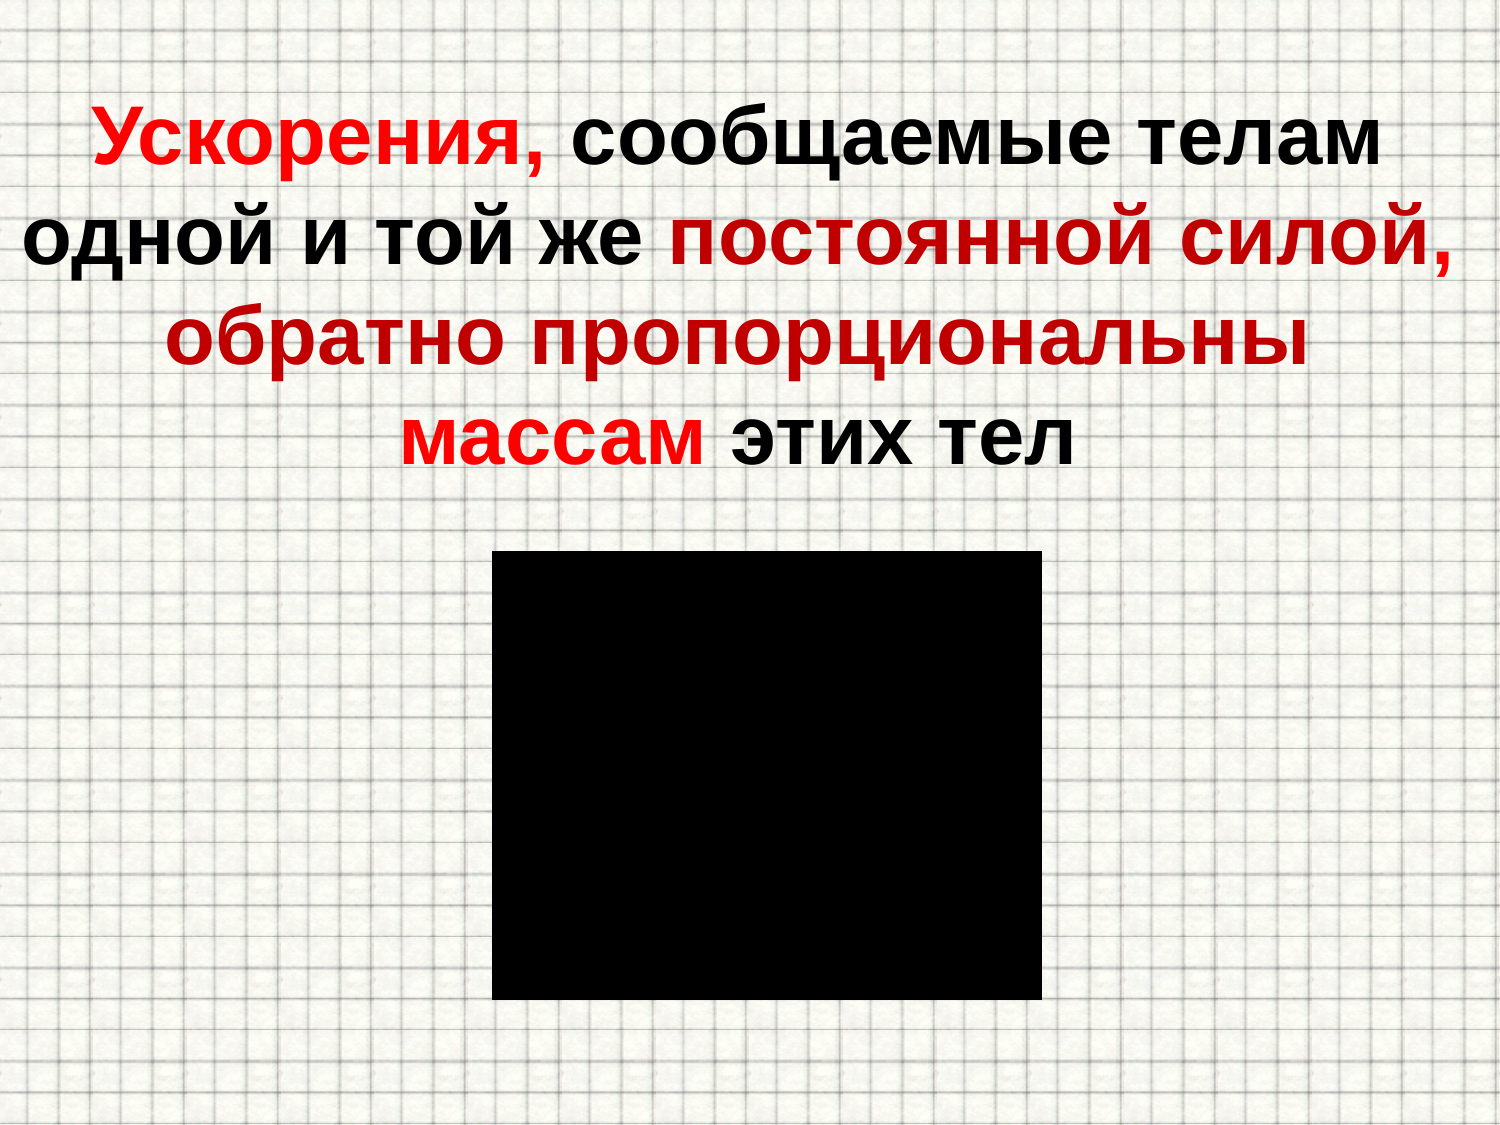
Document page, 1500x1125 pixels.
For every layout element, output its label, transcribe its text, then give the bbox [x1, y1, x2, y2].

picture [0, 0, 1500, 1125]
title Ускорения, сообщаемые телам одной и той же постоянной силой, обратно пропорциональны массам этих тел [0, 23, 1477, 539]
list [491, 550, 1043, 1002]
